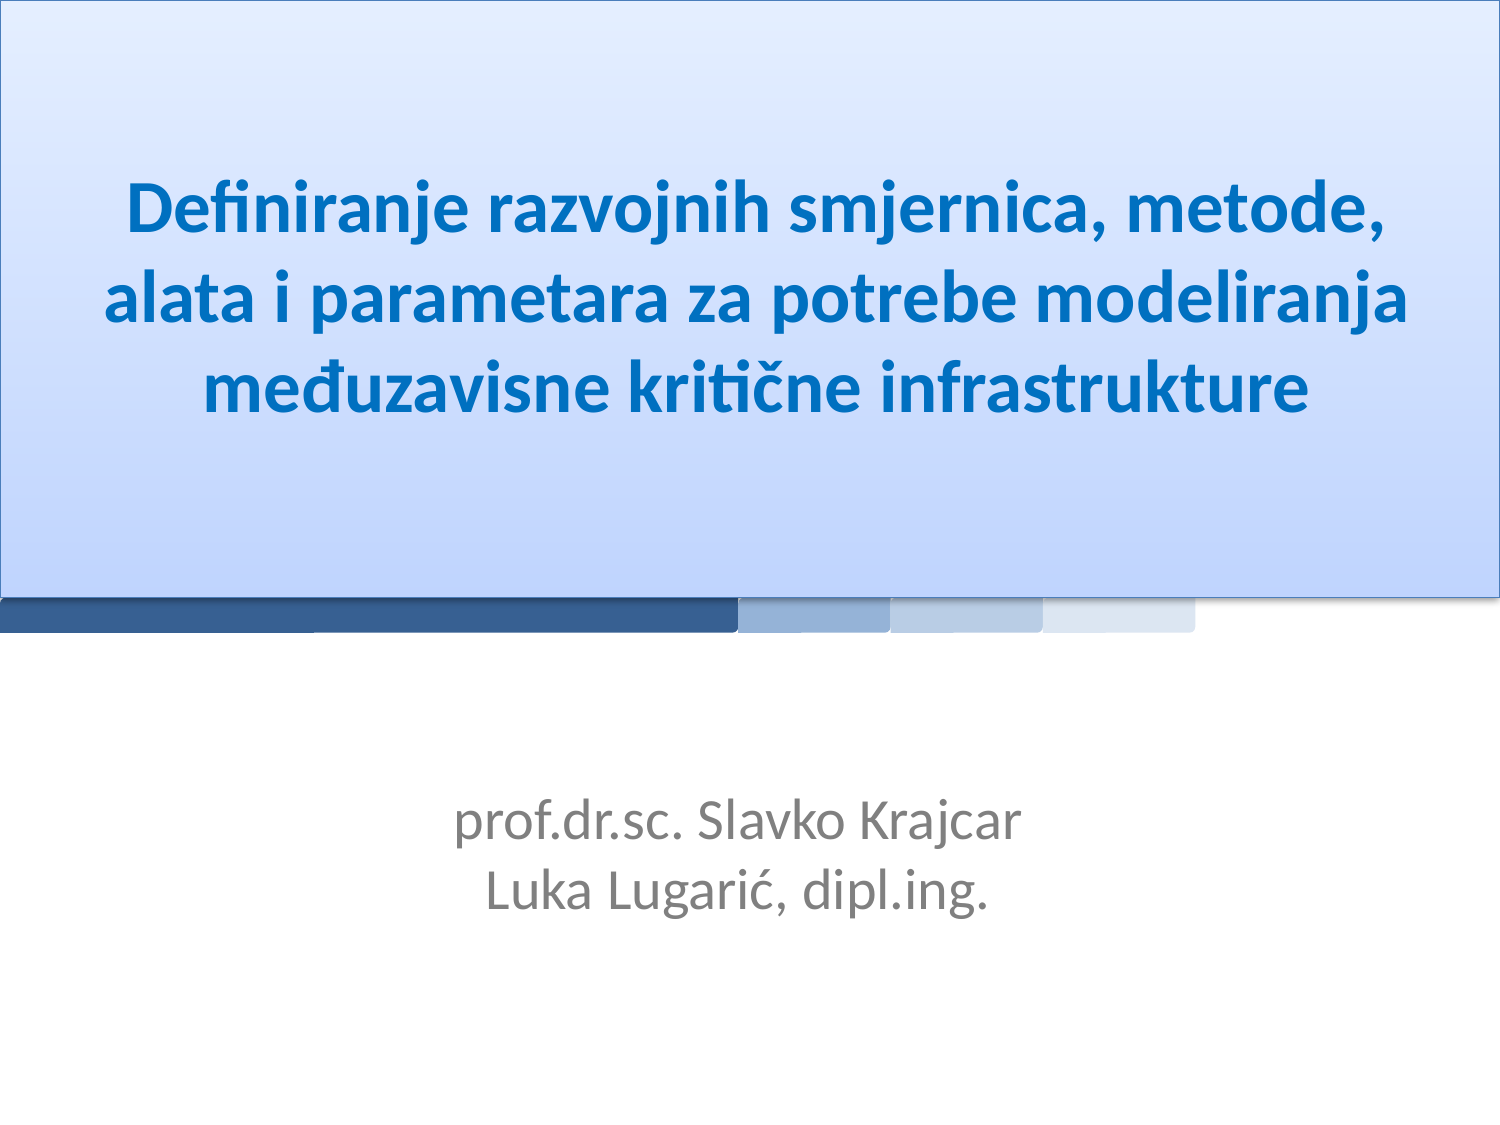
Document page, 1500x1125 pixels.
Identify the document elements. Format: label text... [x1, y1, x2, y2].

text_box prof.dr.sc. Slavko Krajcar Luka Lugarić, dipl.ing. [292, 773, 1184, 929]
title Definiranje razvojnih smjernica, metode, alata i parametara za potrebe modeliranja međuzavisne kritične infrastrukture [81, 163, 1433, 423]
